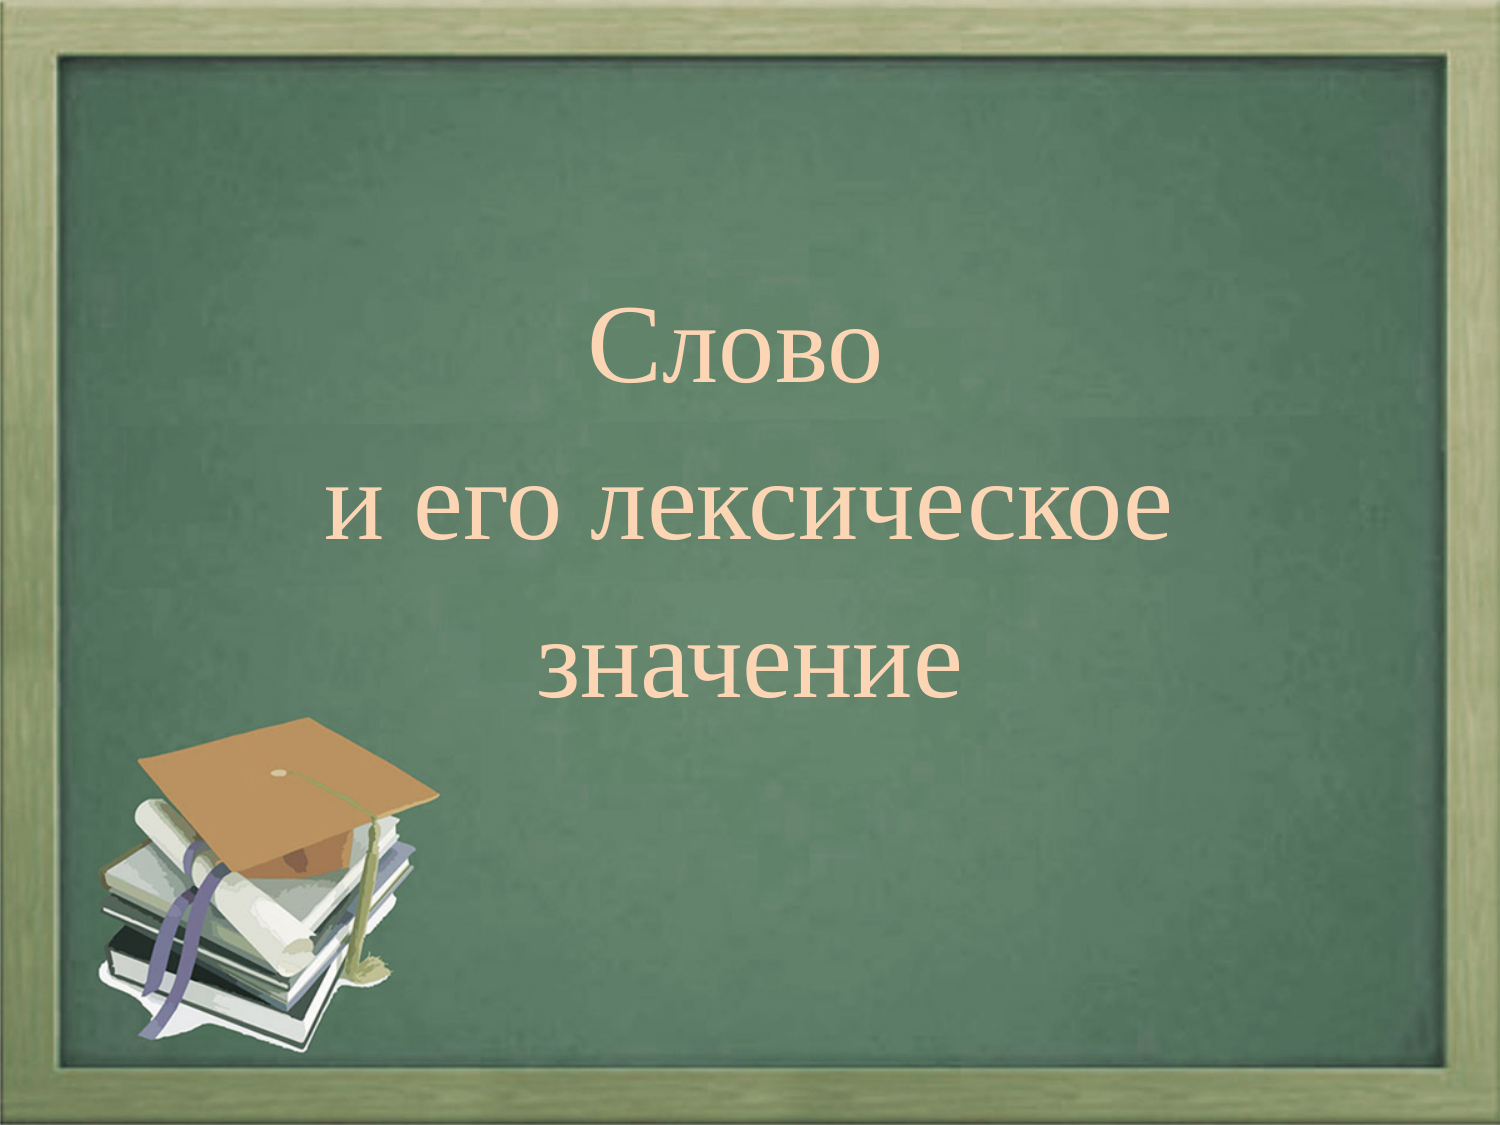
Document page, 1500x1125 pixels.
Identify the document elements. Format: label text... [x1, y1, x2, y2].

picture [0, 0, 1500, 1125]
list Слово и его лексическое значение [74, 262, 1426, 1006]
